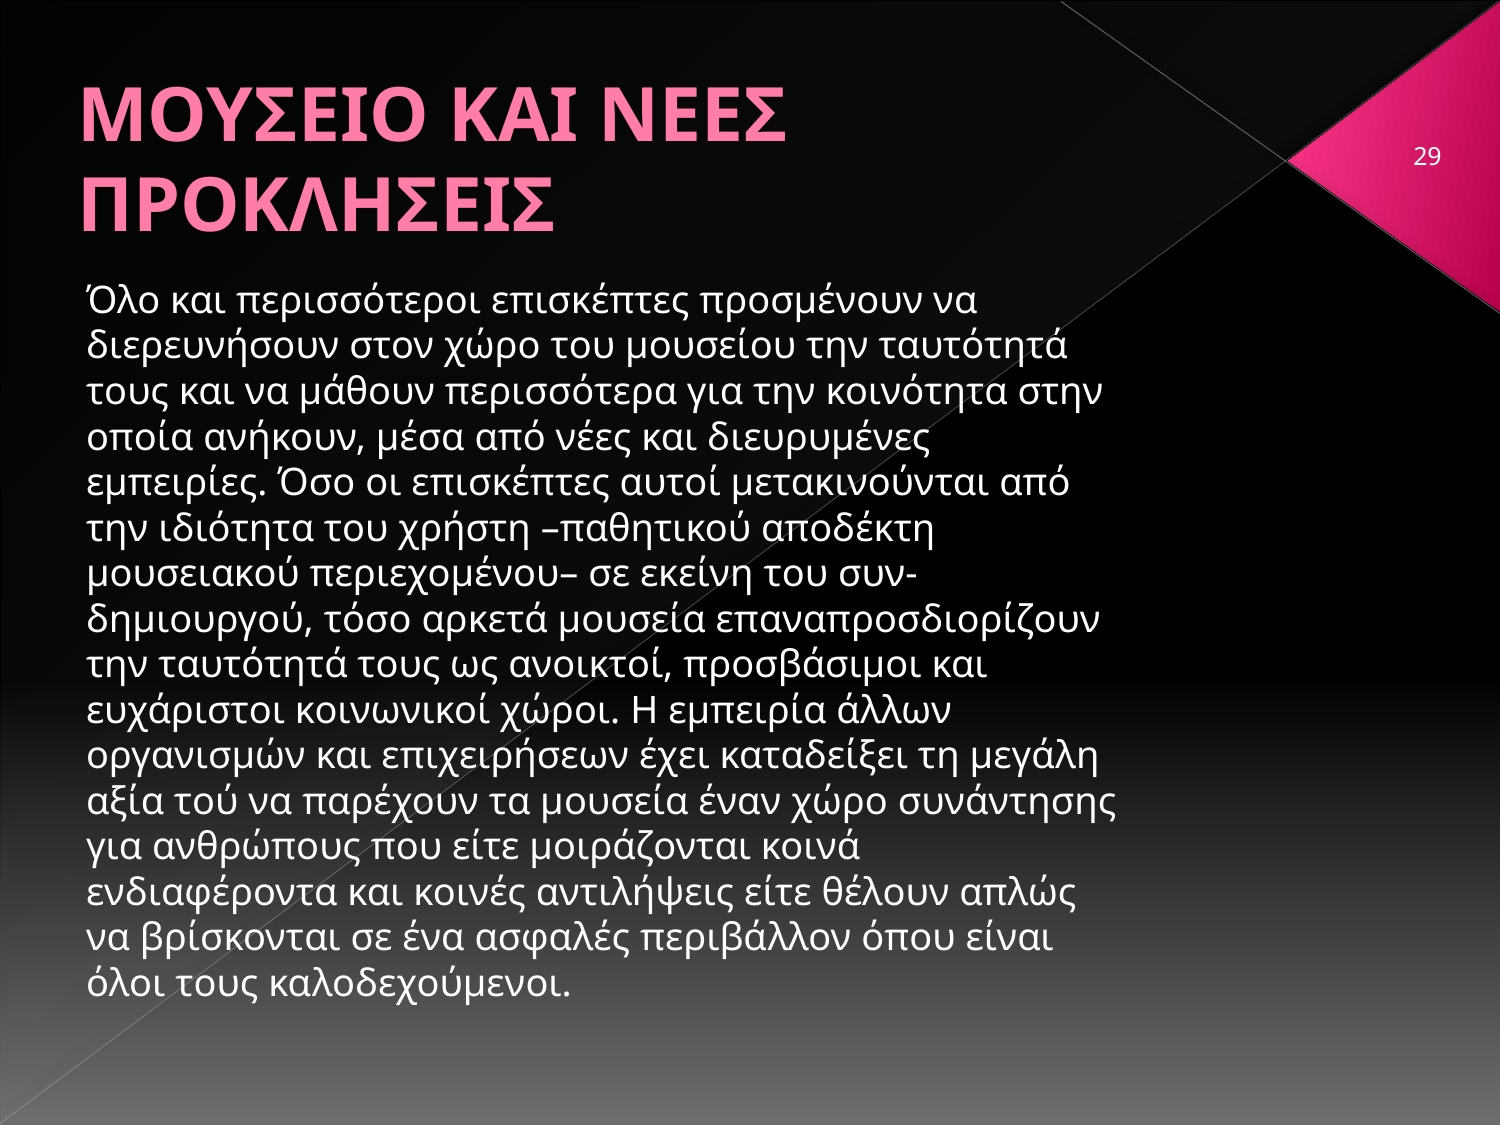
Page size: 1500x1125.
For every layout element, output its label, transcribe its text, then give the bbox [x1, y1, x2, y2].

title ΜΟΥΣΕΙΟ ΚΑΙ ΝΕΕΣ ΠΡΟΚΛΗΣΕΙΣ [62, 44, 1250, 268]
slide_number 29 [1386, 132, 1469, 183]
list Όλο και περισσότεροι επισκέπτες προσμένουν να διερευνήσουν στον χώρο του μουσείου την ταυτότητά τους και να μάθουν περισσότερα για την κοινότητα στην οποία ανήκουν, μέσα από νέες και διευρυμένες εμπειρίες. Όσο οι επισκέπτες αυτοί μετακινούνται από την ιδιότητα του χρήστη –παθητικού αποδέκτη μουσειακού περιεχομένου– σε εκείνη του συν-δημιουργού, τόσο αρκετά μουσεία επαναπροσδιορίζουν την ταυτότητά τους ως ανοικτοί, προσβάσιμοι και ευχάριστοι κοινωνικοί χώροι. Η εμπειρία άλλων οργανισμών και επιχειρήσεων έχει καταδείξει τη μεγάλη αξία τού να παρέχουν τα μουσεία έναν χώρο συνάντησης για ανθρώπους που είτε μοιράζονται κοινά ενδιαφέροντα και κοινές αντιλήψεις είτε θέλουν απλώς να βρίσκονται σε ένα ασφαλές περιβάλλον όπου είναι όλοι τους καλοδεχούμενοι. [62, 267, 1137, 1067]
